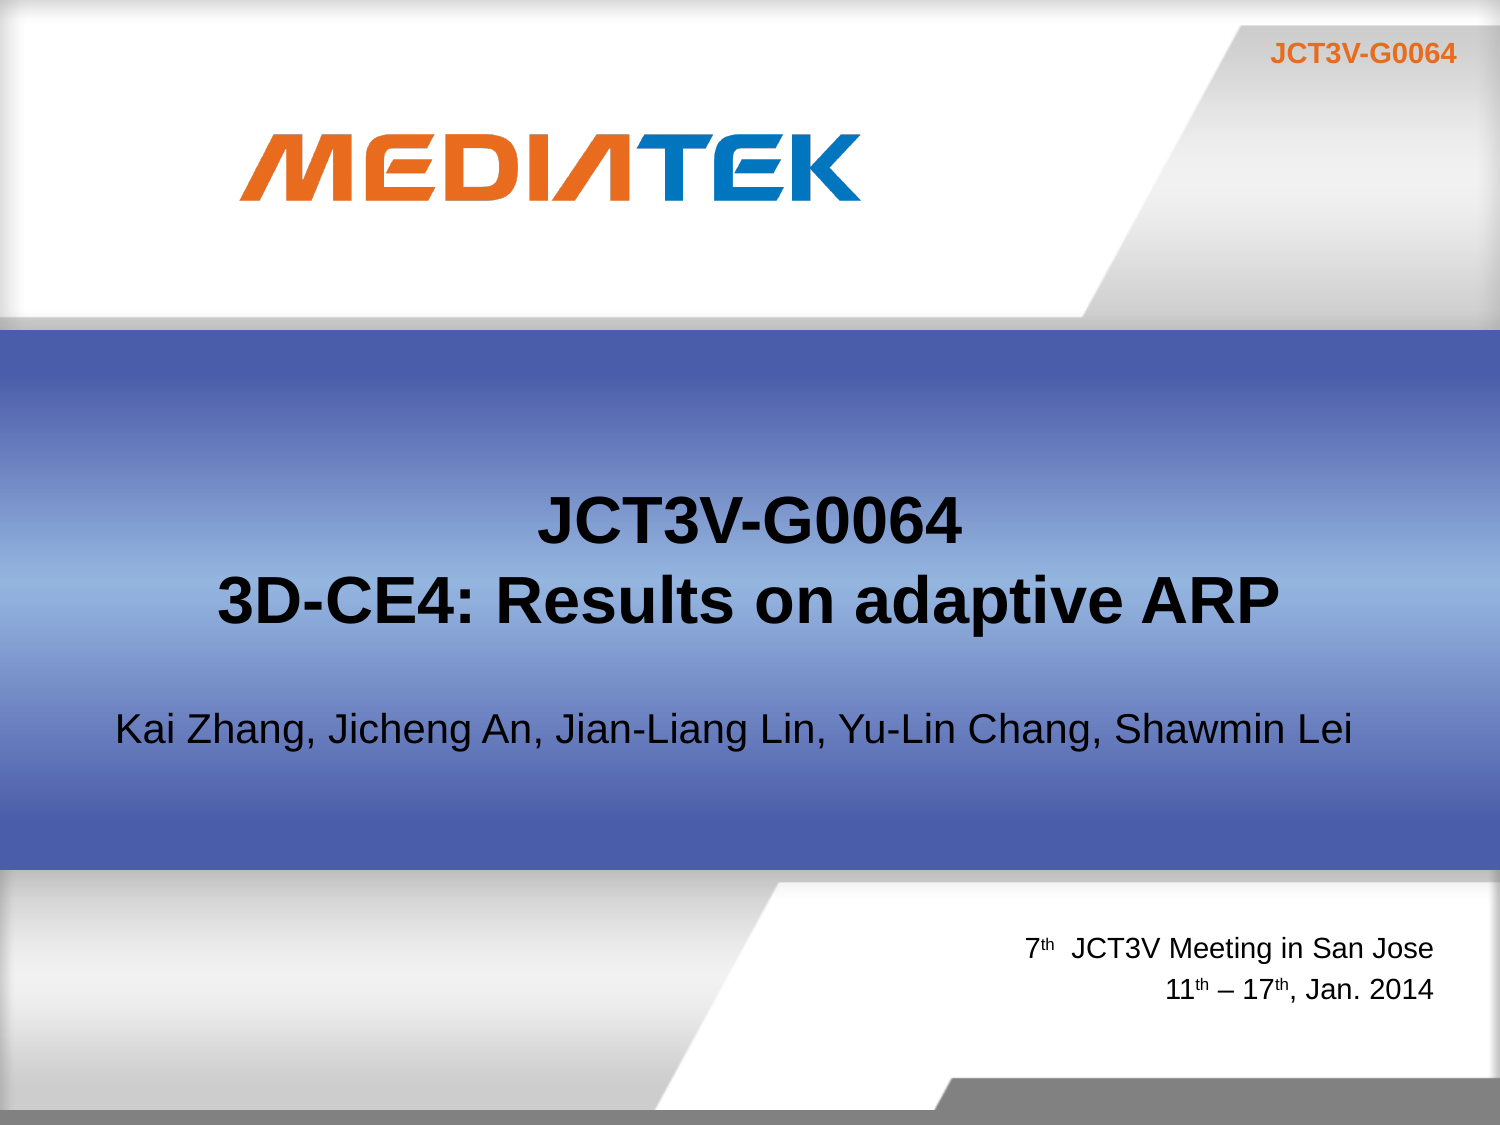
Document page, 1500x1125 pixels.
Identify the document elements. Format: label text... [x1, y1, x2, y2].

title JCT3V-G0064 3D-CE4: Results on adaptive ARP [50, 438, 1450, 676]
text_box Kai Zhang, Jicheng An, Jian-Liang Lin, Yu-Lin Chang, Shawmin Lei [100, 694, 1387, 810]
picture [0, 0, 1500, 1125]
